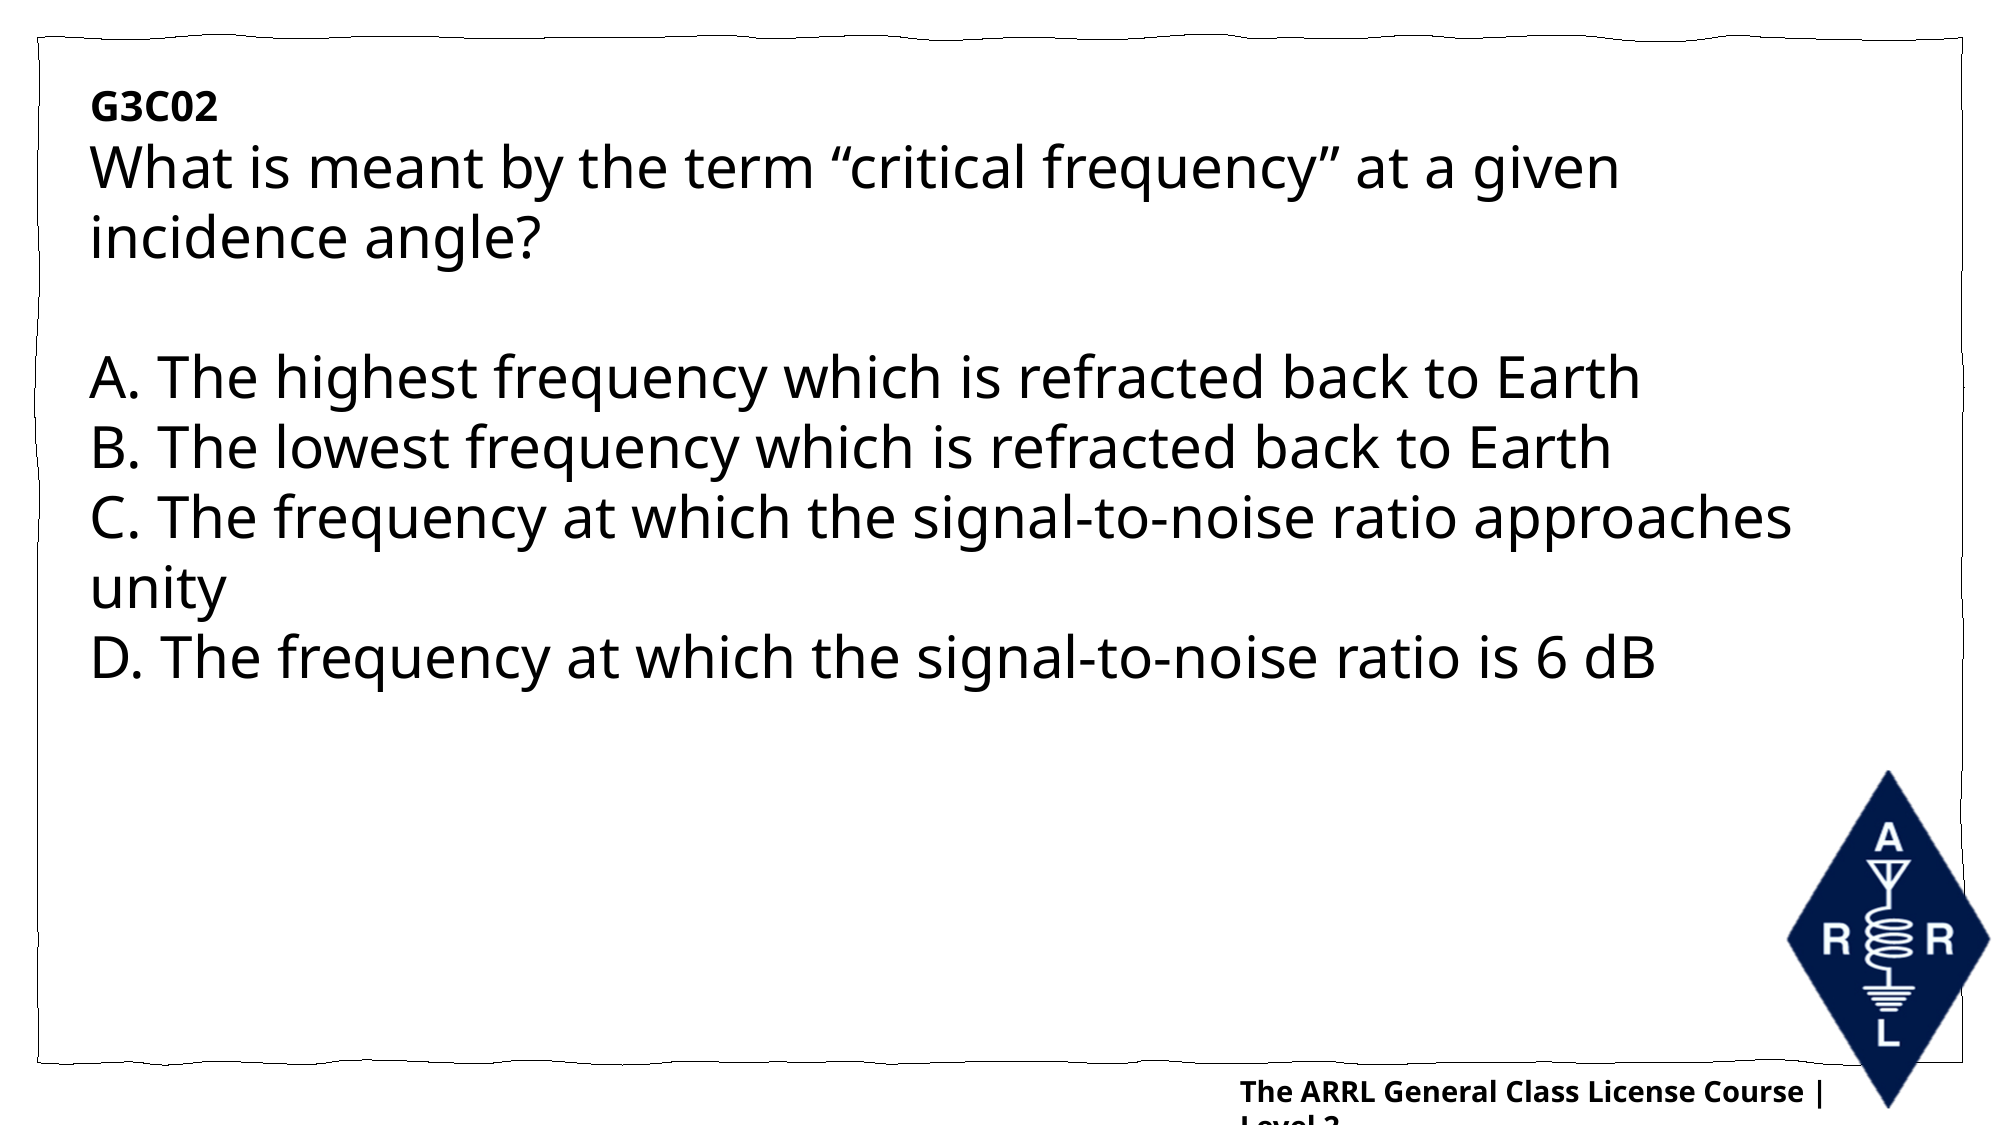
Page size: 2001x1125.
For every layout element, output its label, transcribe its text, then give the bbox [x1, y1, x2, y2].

picture [1773, 752, 1999, 1125]
text_box G3C02 What is meant by the term “critical frequency” at a given incidence angle? A. The highest frequency which is refracted back to Earth B. The lowest frequency which is refracted back to Earth C. The frequency at which the signal-to-noise ratio approaches unity D. The frequency at which the signal-to-noise ratio is 6 dB [75, 72, 1850, 768]
